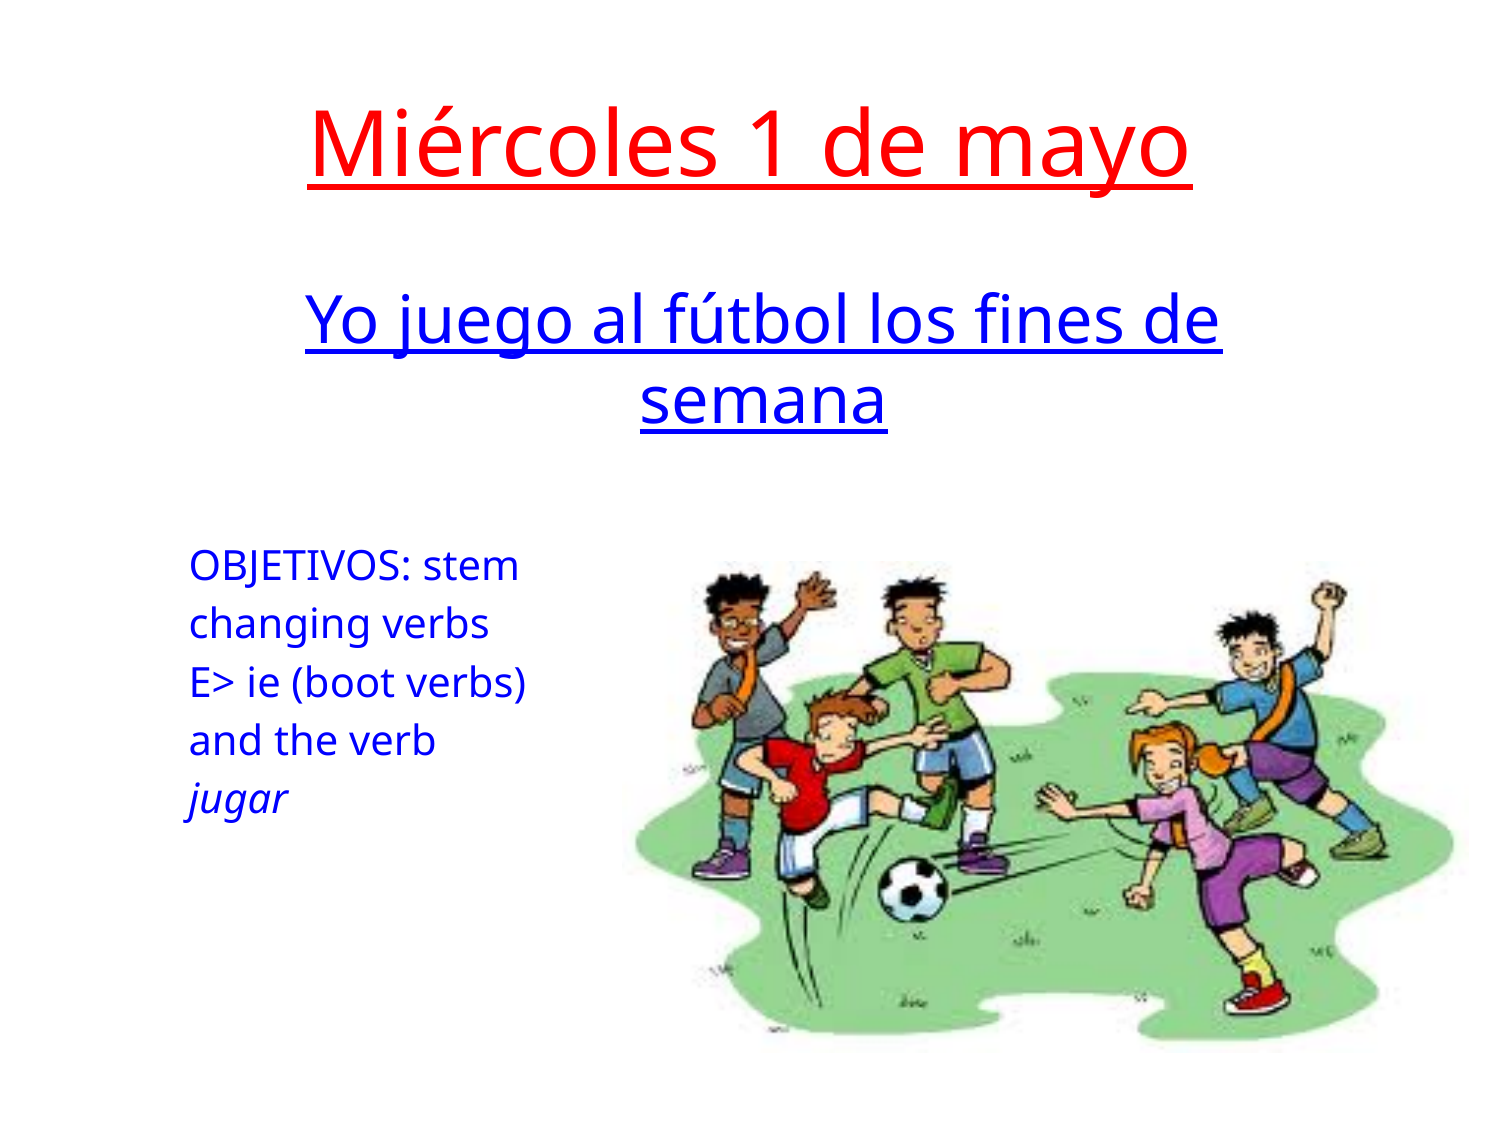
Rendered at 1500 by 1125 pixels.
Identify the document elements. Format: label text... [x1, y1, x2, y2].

subtitle Yo juego al fútbol los fines de semana OBJETIVOS: stem changing verbs E> ie (boot verbs) and the verb jugar [173, 269, 1355, 925]
title Miércoles 1 de mayo [112, 64, 1388, 217]
picture [622, 561, 1470, 1053]
